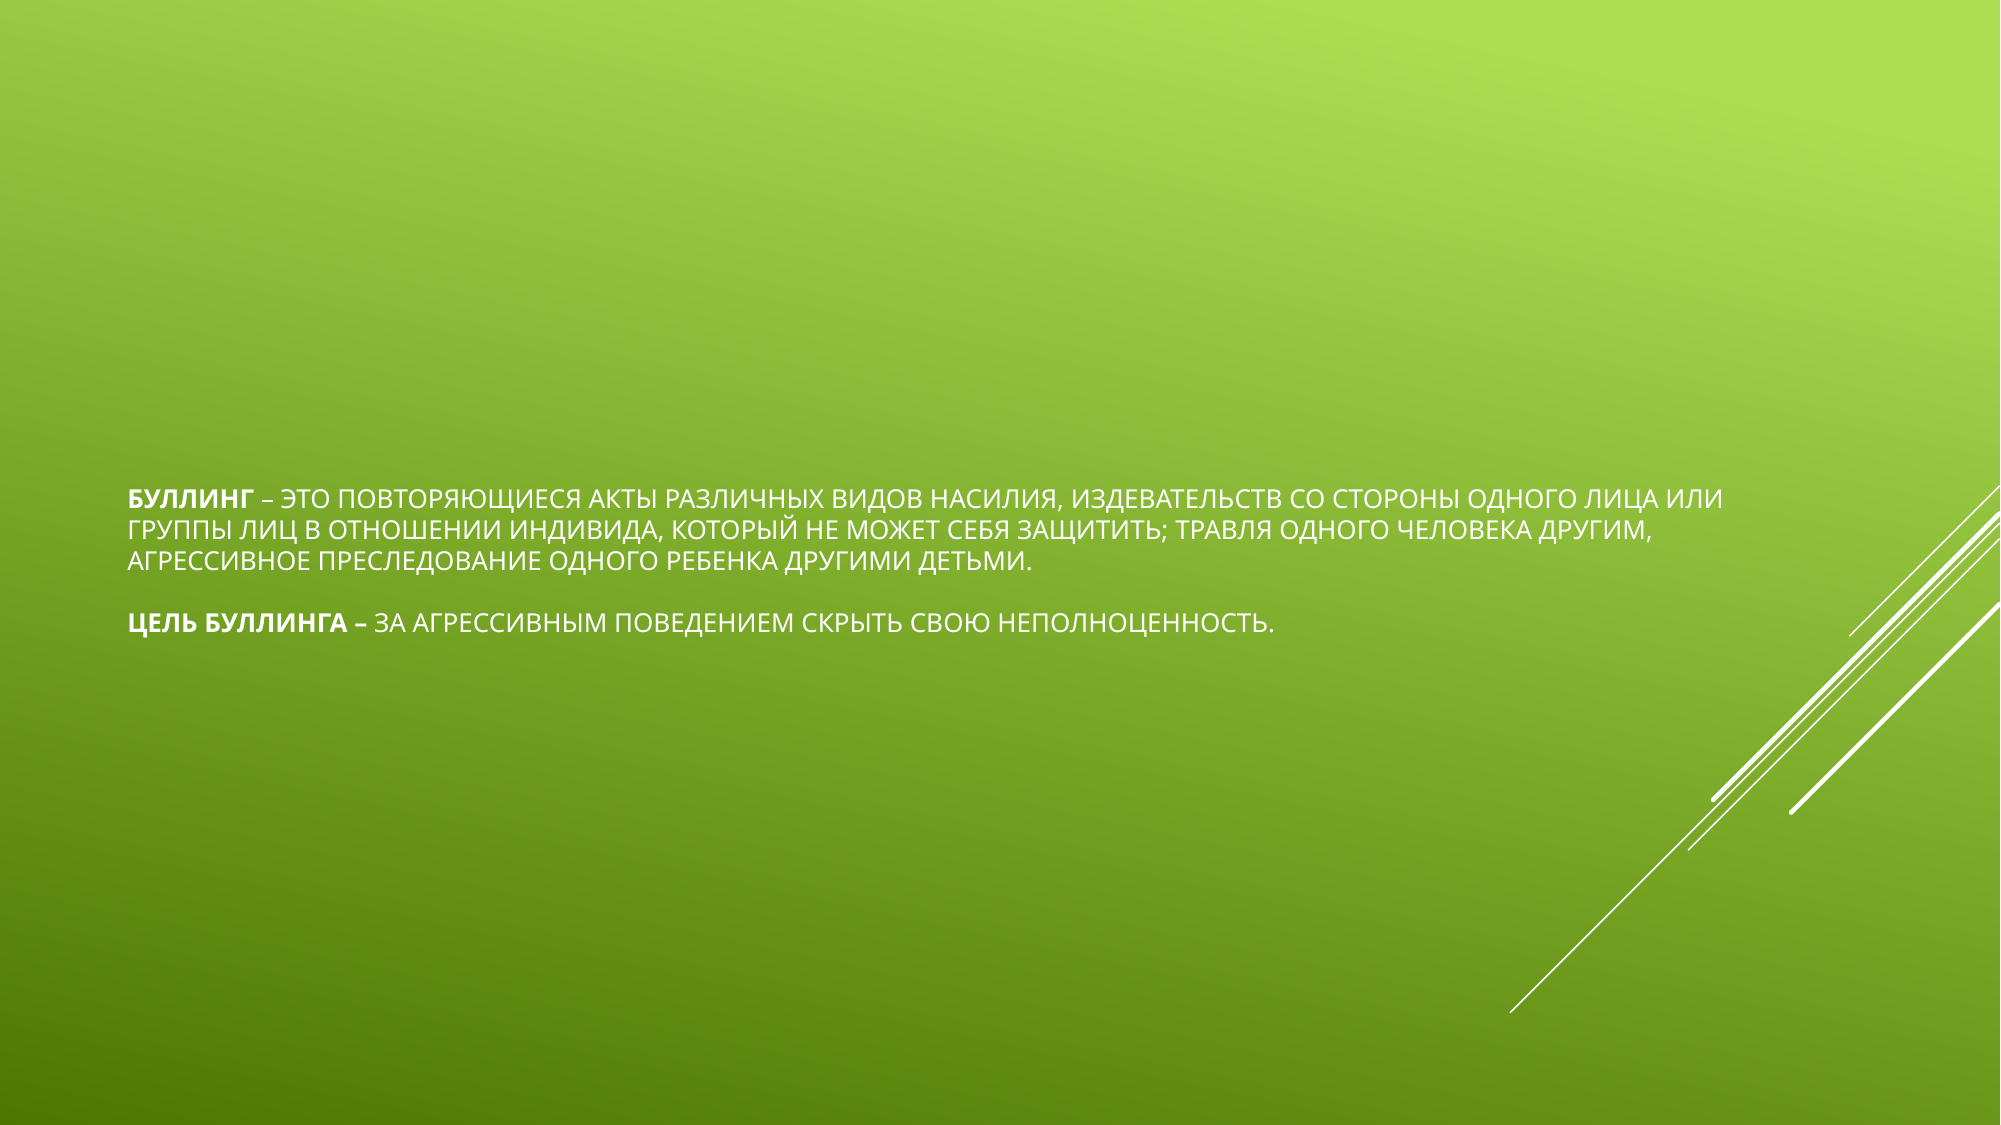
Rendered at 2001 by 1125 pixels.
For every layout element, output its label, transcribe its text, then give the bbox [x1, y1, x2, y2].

title Буллинг – это повторяющиеся акты различных видов насилия, издевательств со стороны одного лица или группы лиц в отношении индивида, который не может себя защитить; травля одного человека другим, агрессивное преследование одного ребенка другими детьми. Цель буллинга – за агрессивным поведением скрыть свою неполноценность. [112, 472, 1763, 679]
